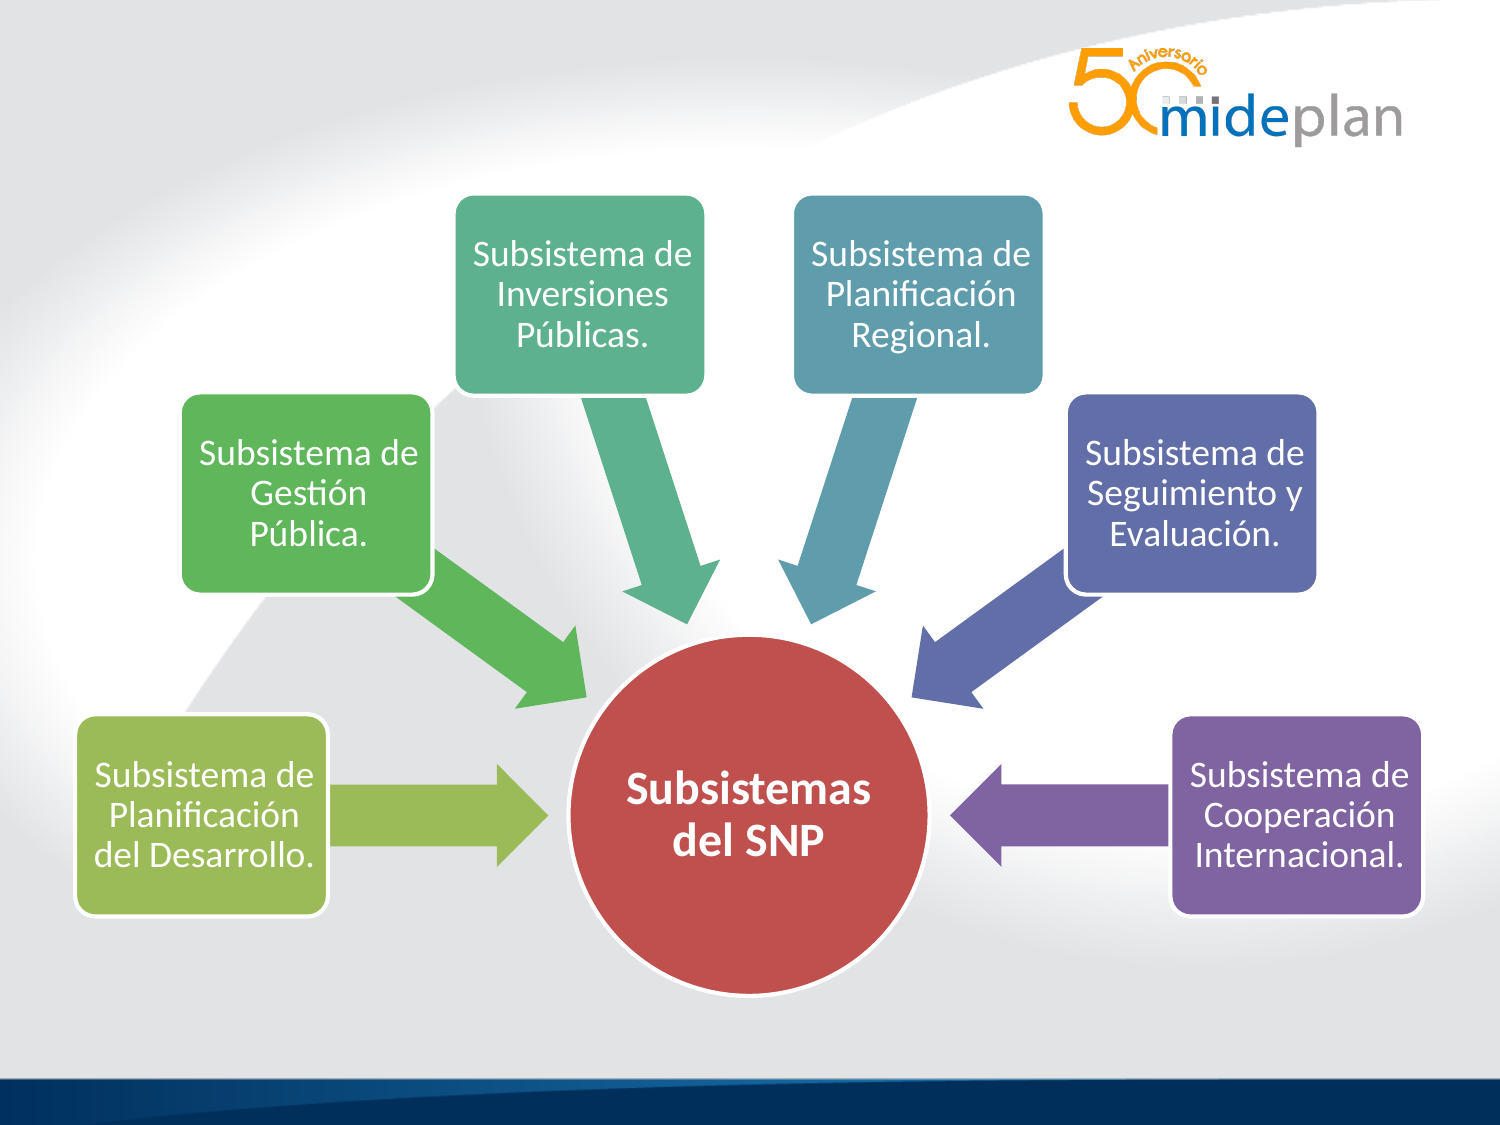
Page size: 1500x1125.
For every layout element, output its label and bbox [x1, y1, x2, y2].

picture [1045, 30, 1425, 150]
list [74, 184, 1424, 1006]
picture [0, 1070, 1500, 1125]
